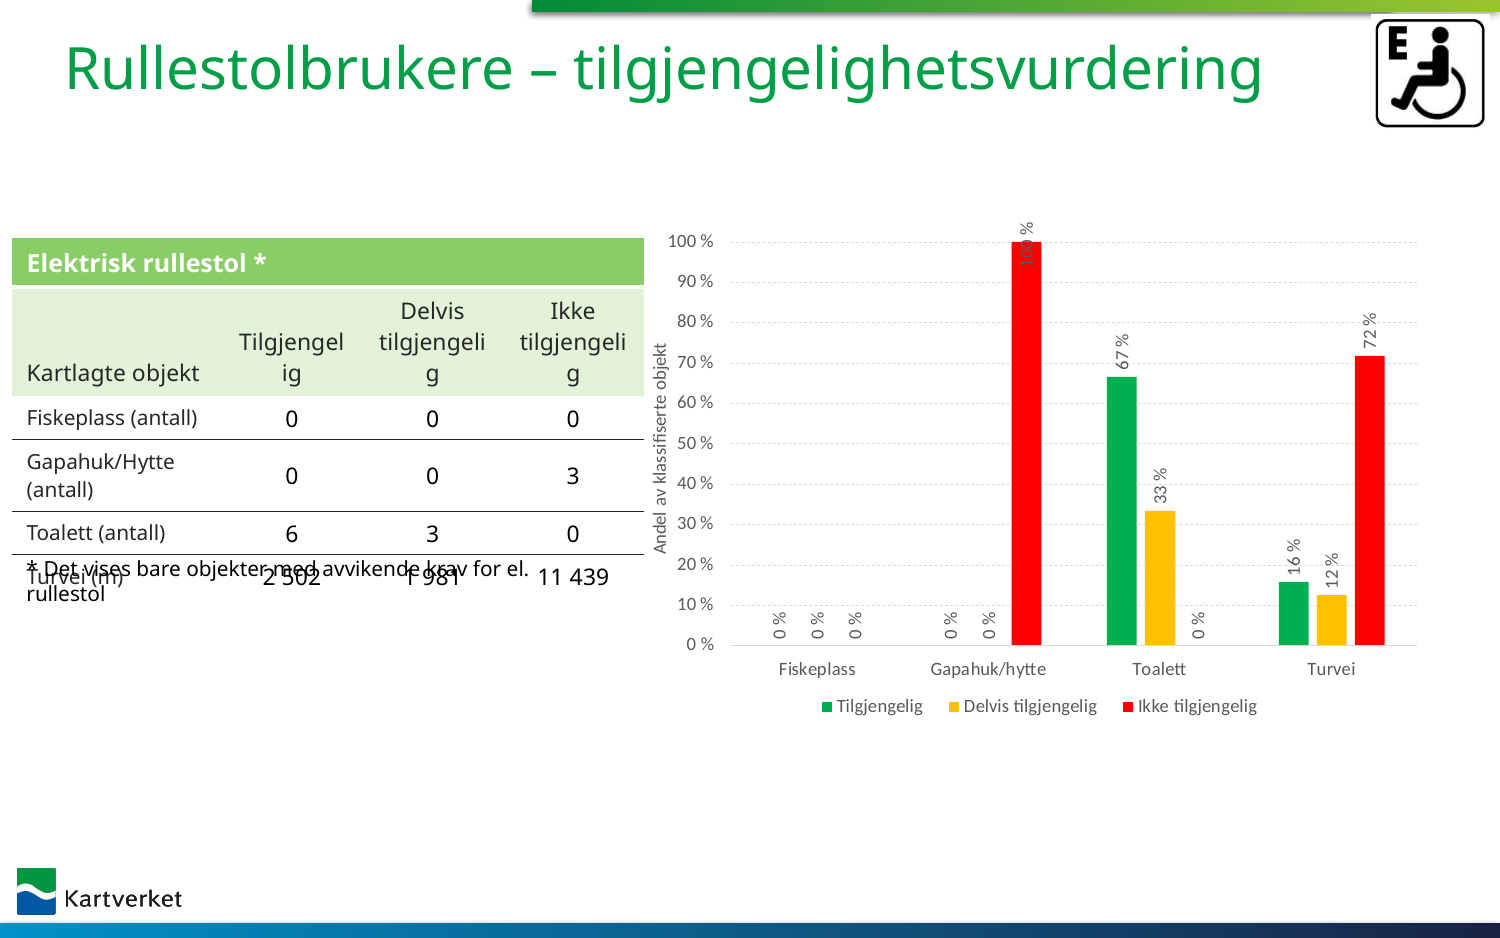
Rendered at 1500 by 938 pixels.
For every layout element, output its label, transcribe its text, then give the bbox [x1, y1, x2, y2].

table_cell 0 [362, 440, 503, 511]
table_cell 0 [503, 512, 638, 554]
text_box Rullestolbrukere – tilgjengelighetsvurdering [49, 12, 1372, 109]
table_cell Ikke tilgjengelig [503, 289, 638, 396]
table_cell Toalett (antall) [12, 512, 222, 548]
picture [643, 218, 1428, 728]
table_cell Delvis tilgjengelig [362, 289, 503, 396]
table_cell 0 [362, 396, 503, 439]
table_cell Fiskeplass (antall) [12, 396, 222, 439]
table_cell Kartlagte objekt [12, 289, 222, 396]
table_cell 3 [503, 440, 638, 511]
table_cell 0 [503, 396, 638, 439]
table_cell Gapahuk/Hytte (antall) [12, 440, 222, 511]
table_cell 0 [222, 396, 362, 439]
text_box * Det vises bare objekter med avvikende krav for el. rullestol [11, 548, 597, 613]
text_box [1371, 13, 1491, 133]
table_header Elektrisk rullestol * [12, 238, 638, 285]
table_cell 3 [362, 512, 503, 548]
table_cell 11 439 [597, 555, 638, 598]
table_cell Tilgjengelig [222, 289, 362, 396]
table_cell 6 [222, 512, 362, 548]
table_cell 0 [222, 440, 362, 511]
